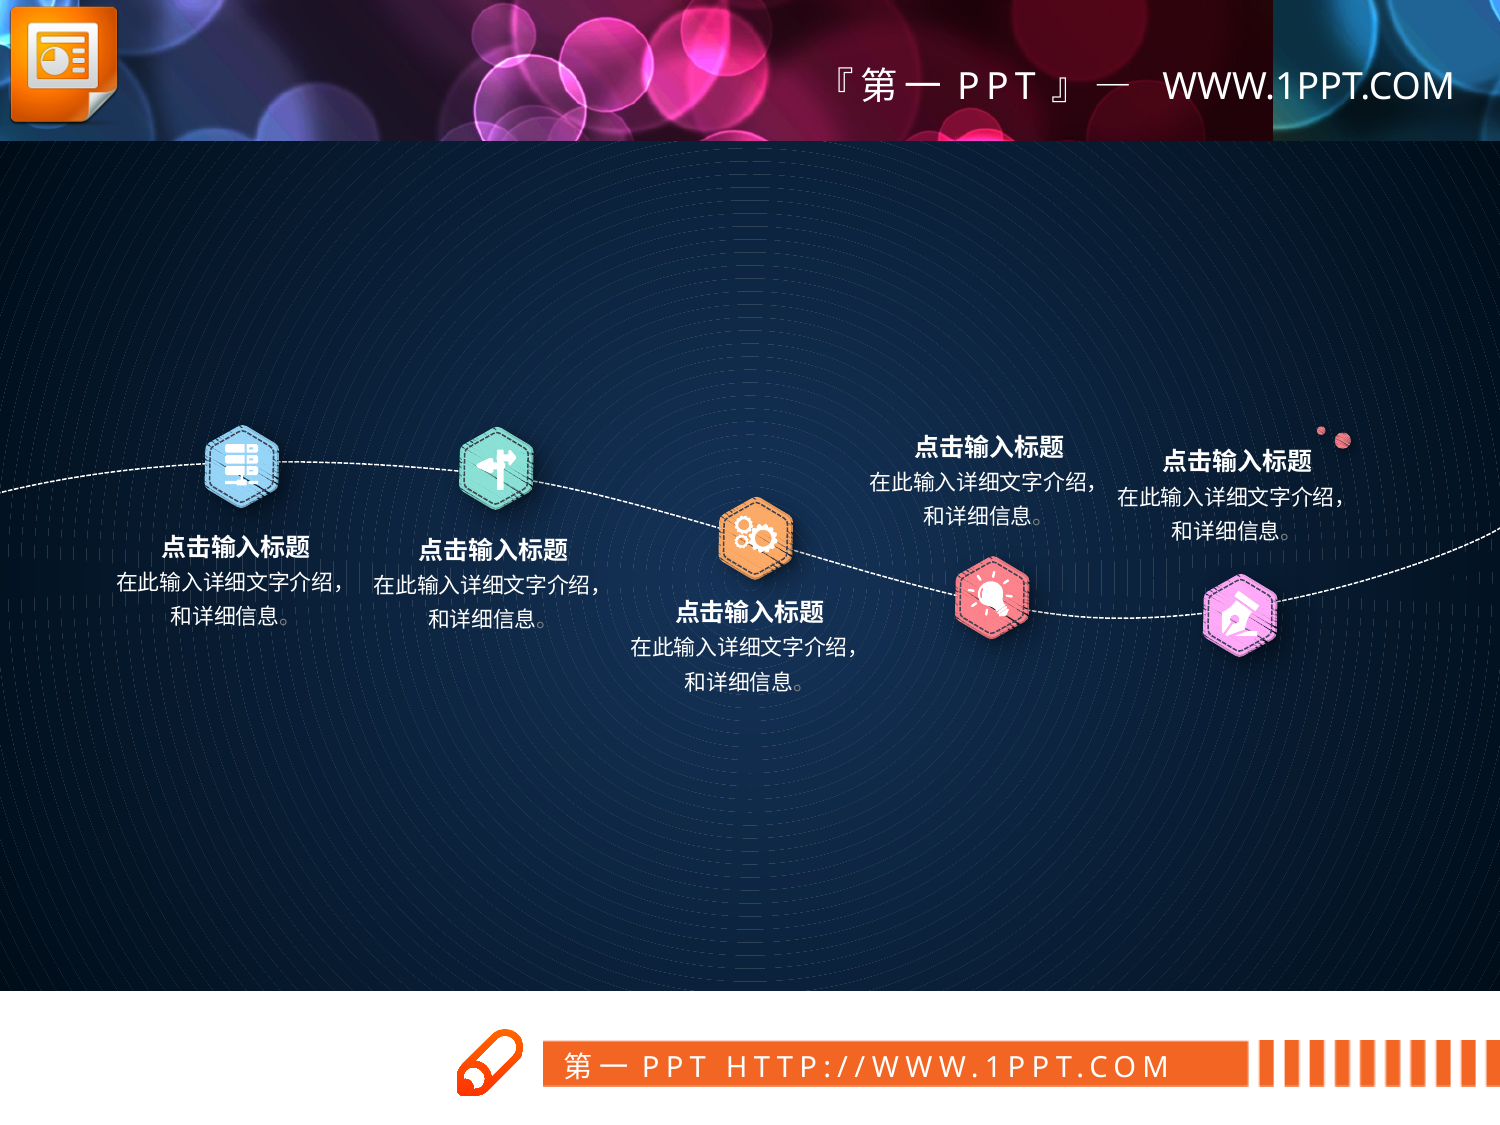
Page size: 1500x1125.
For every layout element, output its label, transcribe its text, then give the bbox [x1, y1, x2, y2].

picture [543, 1040, 1500, 1087]
text_box 点击输入标题 在此输入详细文字介绍， 和详细信息。 [615, 588, 885, 702]
text_box 点击输入标题 在此输入详细文字介绍， 和详细信息。 [1102, 438, 1372, 552]
picture [232, 504, 251, 509]
text_box 点击输入标题 在此输入详细文字介绍， 和详细信息。 [358, 526, 628, 640]
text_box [950, 560, 1034, 636]
picture [984, 556, 1002, 560]
picture [1231, 573, 1251, 578]
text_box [714, 500, 798, 576]
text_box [200, 429, 284, 504]
picture [486, 506, 505, 510]
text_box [734, 515, 779, 554]
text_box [454, 430, 538, 506]
picture [233, 425, 252, 429]
picture [748, 496, 765, 500]
picture [489, 426, 505, 430]
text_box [1316, 425, 1352, 450]
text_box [1198, 578, 1282, 653]
text_box [0, 464, 194, 499]
text_box [809, 511, 1500, 619]
text_box [559, 487, 709, 525]
picture [1230, 653, 1249, 657]
picture [983, 636, 1000, 640]
picture [746, 576, 764, 580]
text_box 点击输入标题 在此输入详细文字介绍， 和详细信息。 [854, 423, 1124, 537]
text_box 点击输入标题 在此输入详细文字介绍， 和详细信息。 [101, 523, 371, 637]
picture [0, 0, 1500, 141]
text_box [306, 462, 448, 504]
